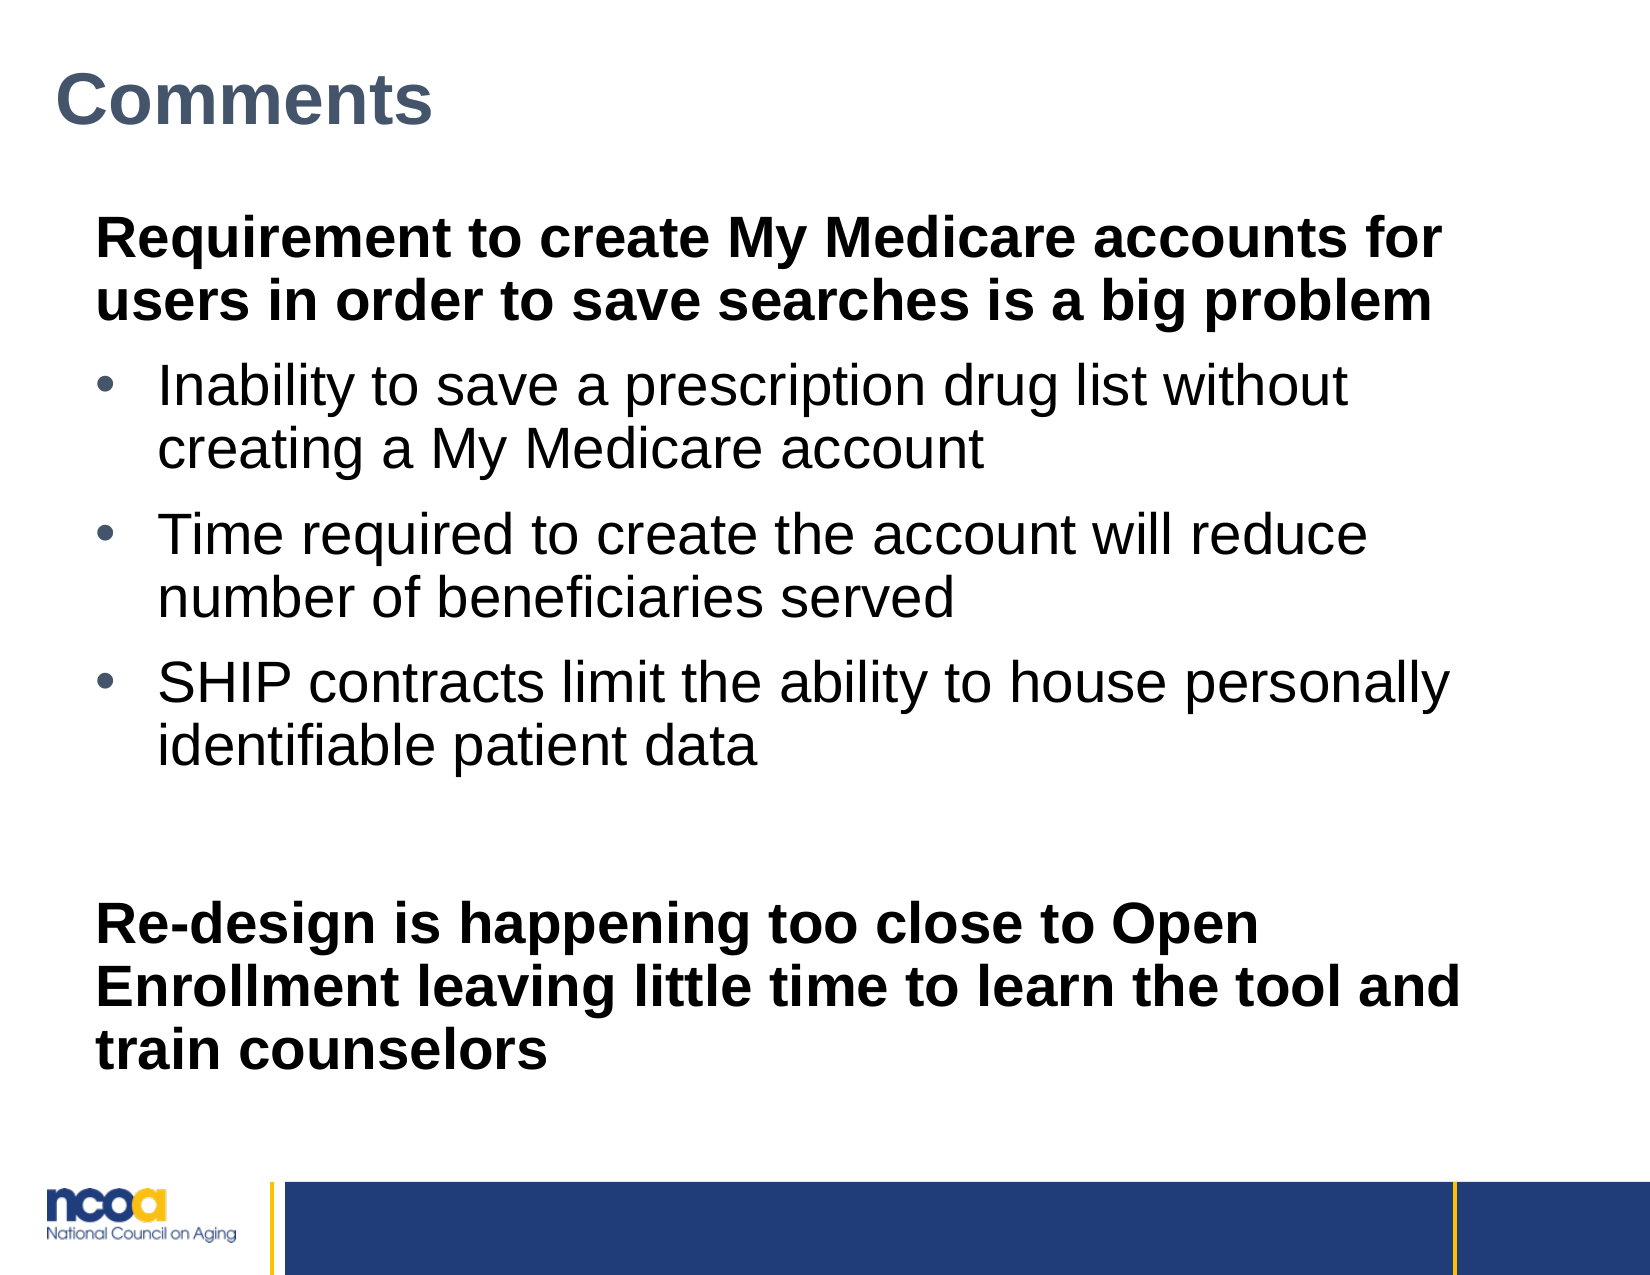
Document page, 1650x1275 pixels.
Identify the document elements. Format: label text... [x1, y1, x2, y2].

title Comments [40, 1, 1268, 200]
list Requirement to create My Medicare accounts for users in order to save searches is a big problem Inability to save a prescription drug list without creating a My Medicare account Time required to create the account will reduce number of beneficiaries served SHIP contracts limit the ability to house personally identifiable patient data Re-design is happening too close to Open Enrollment leaving little time to learn the tool and train counselors [80, 199, 1564, 1158]
picture [47, 1188, 236, 1243]
